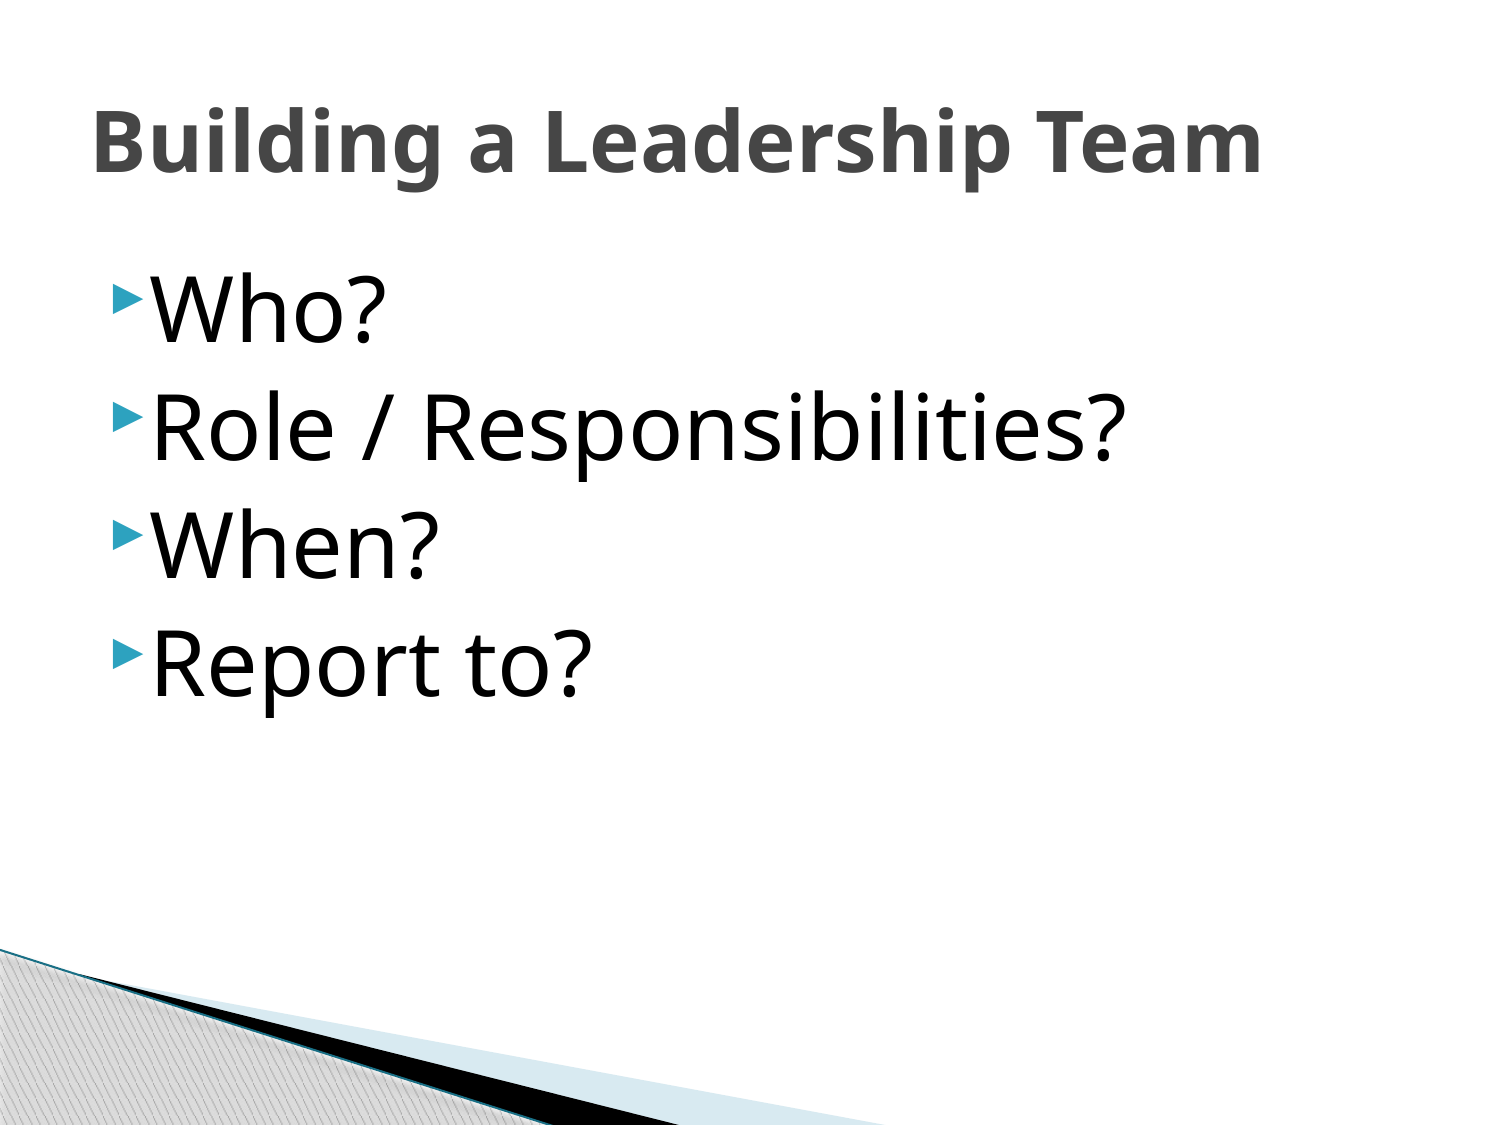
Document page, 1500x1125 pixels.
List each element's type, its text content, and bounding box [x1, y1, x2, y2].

list Who? Role / Responsibilities? When? Report to? [75, 243, 1425, 986]
title Building a Leadership Team [75, 45, 1425, 233]
